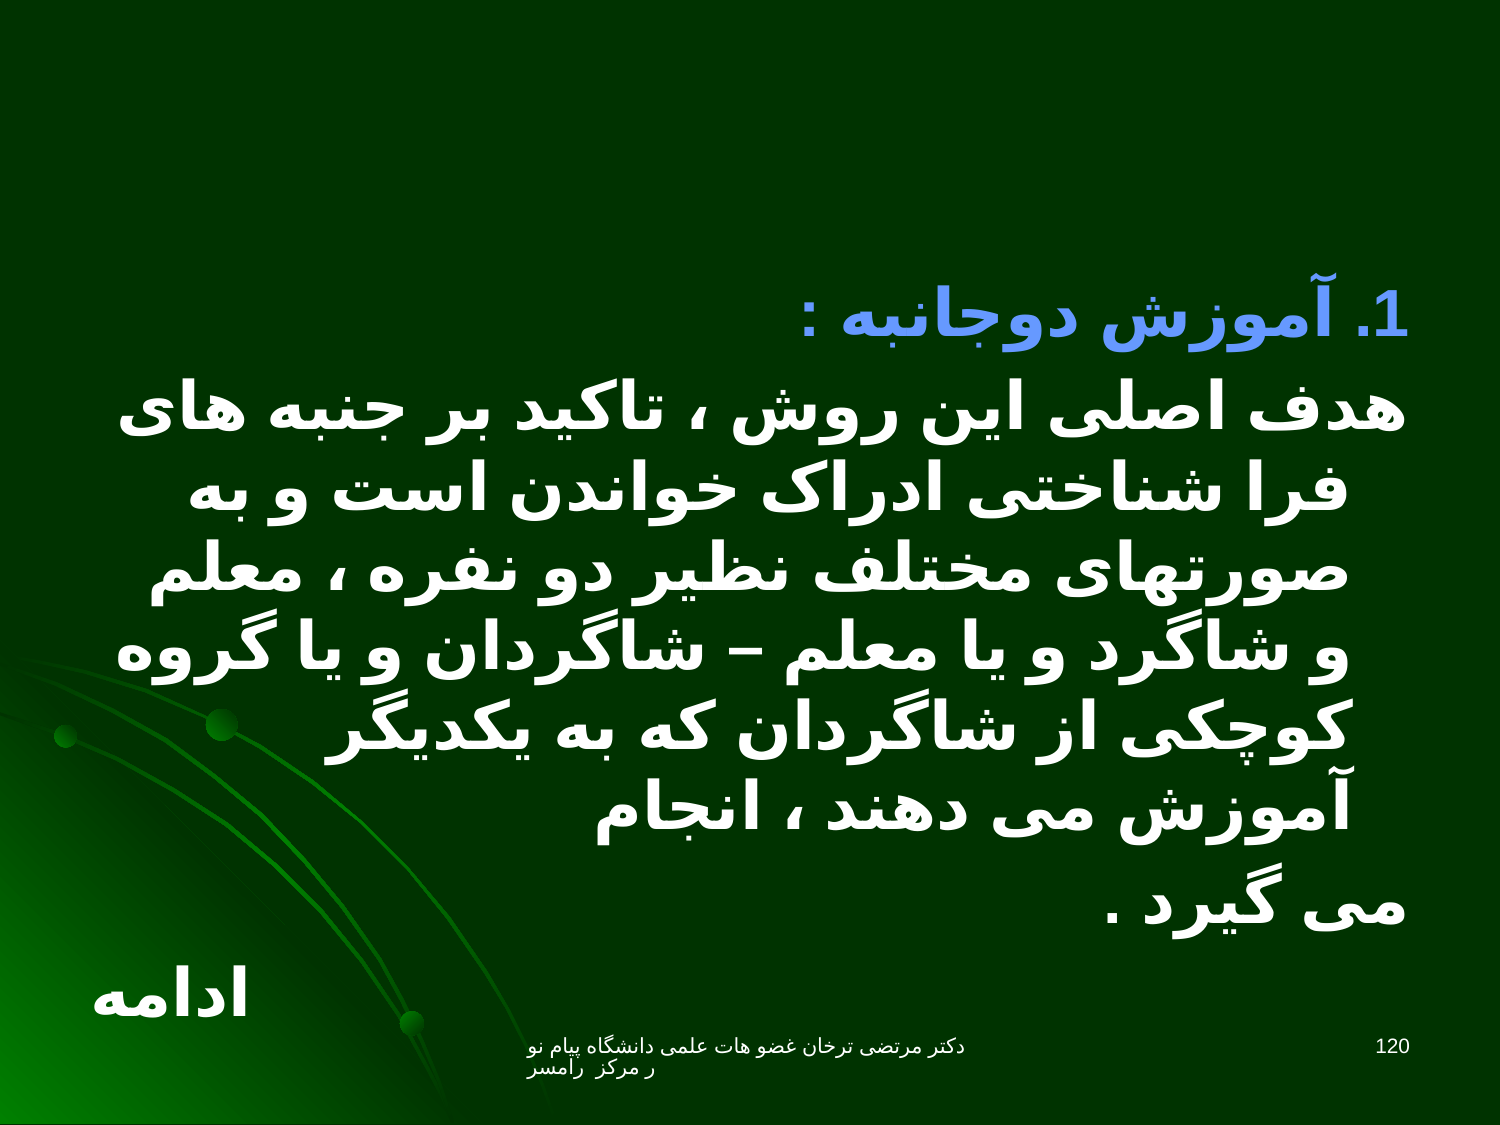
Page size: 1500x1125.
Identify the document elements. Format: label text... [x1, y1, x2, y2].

footer دکتر مرتضی ترخان غضو هات علمی دانشگاه پیام نور مرکز رامسر [512, 1024, 988, 1101]
slide_number 120 [1074, 1024, 1426, 1101]
list 1. آموزش دوجانبه : هدف اصلی این روش ، تاکید بر جنبه های فرا شناختی ادراک خواندن است و به صورتهای مختلف نظیر دو نفره ، معلم و شاگرد و یا معلم – شاگردان و یا گروه کوچکی از شاگردان که به یکدیگر آموزش می دهند ، انجام می گیرد . ادامه [74, 262, 1426, 1006]
